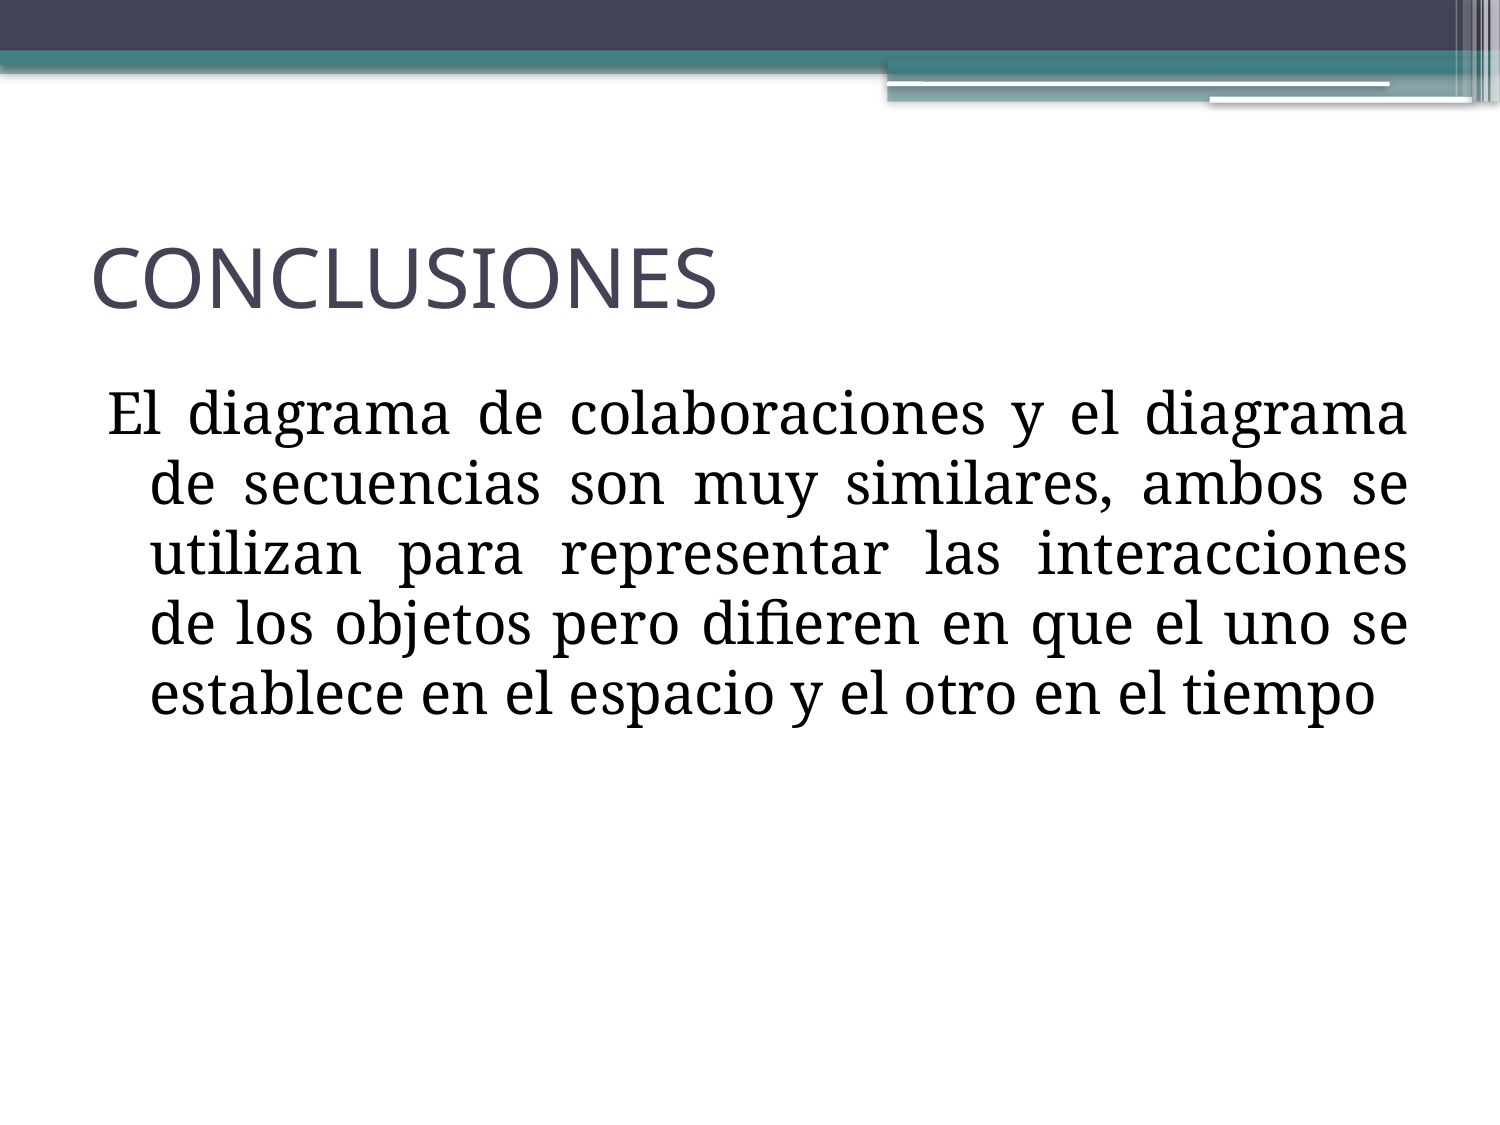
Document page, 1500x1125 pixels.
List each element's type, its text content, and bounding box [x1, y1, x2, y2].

list El diagrama de colaboraciones y el diagrama de secuencias son muy similares, ambos se utilizan para representar las interacciones de los objetos pero difieren en que el uno se establece en el espacio y el otro en el tiempo [75, 368, 1425, 1079]
title CONCLUSIONES [75, 187, 1425, 363]
